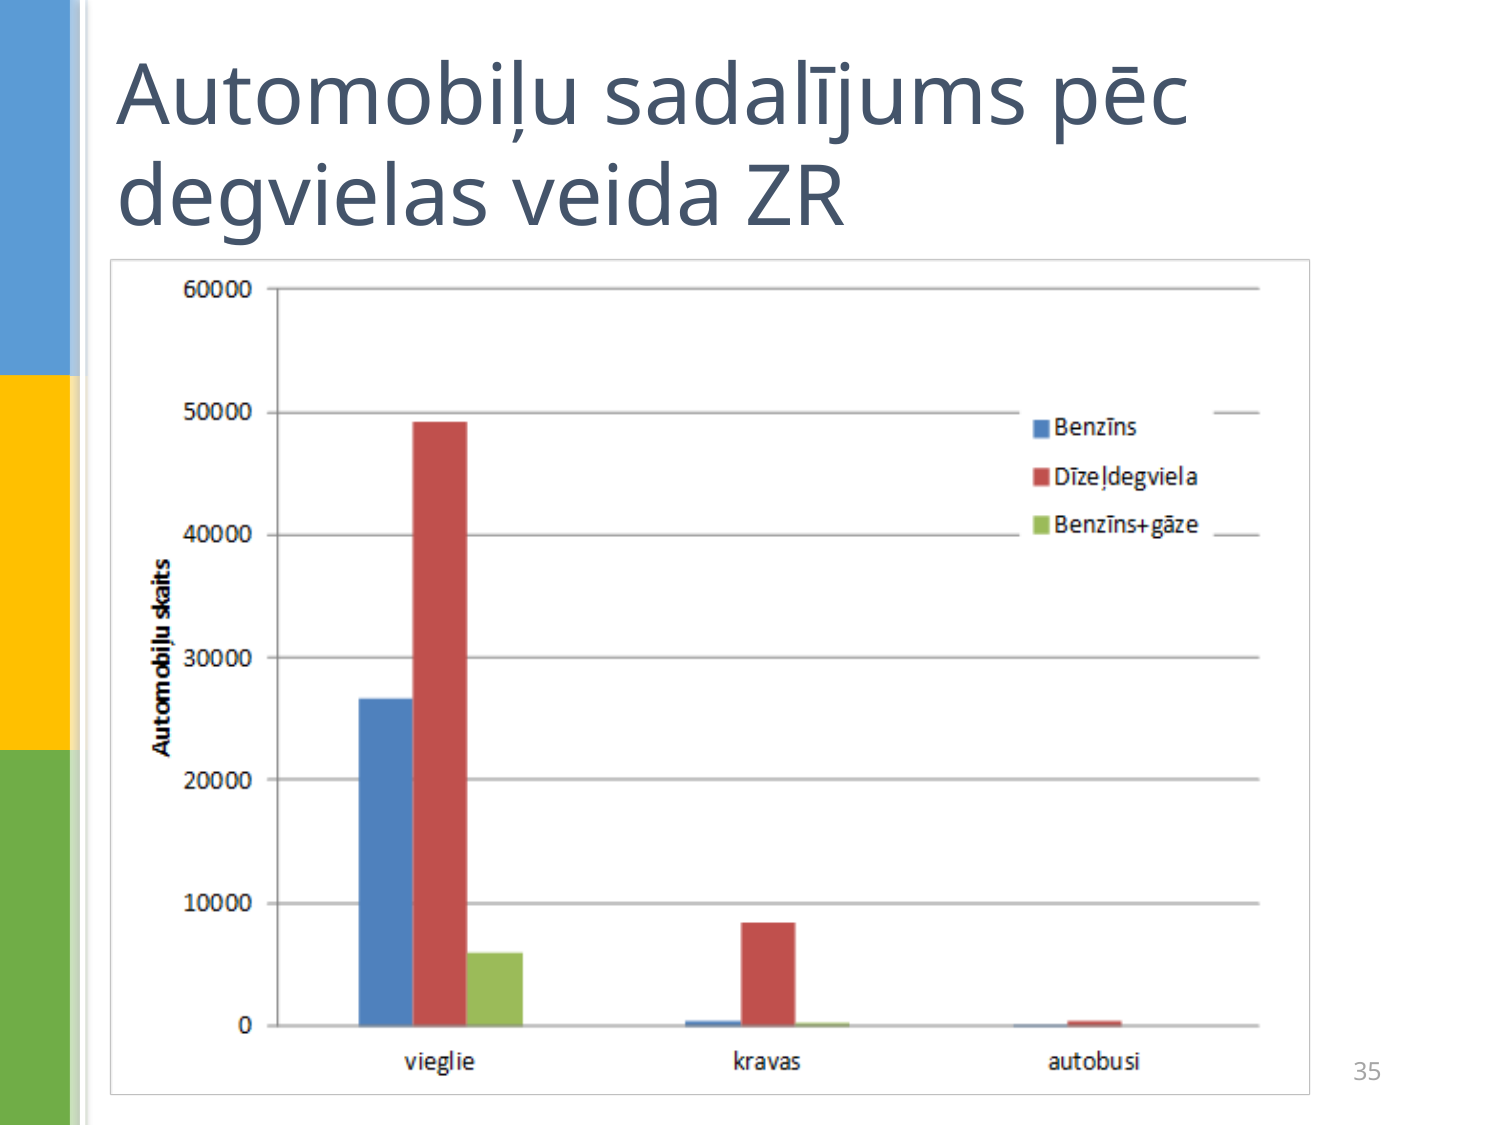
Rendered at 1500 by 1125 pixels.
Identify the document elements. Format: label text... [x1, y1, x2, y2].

slide_number 35 [1321, 1042, 1397, 1103]
picture [103, 253, 1313, 1097]
title Automobiļu sadalījums pēc degvielas veida ZR [101, 32, 1396, 250]
